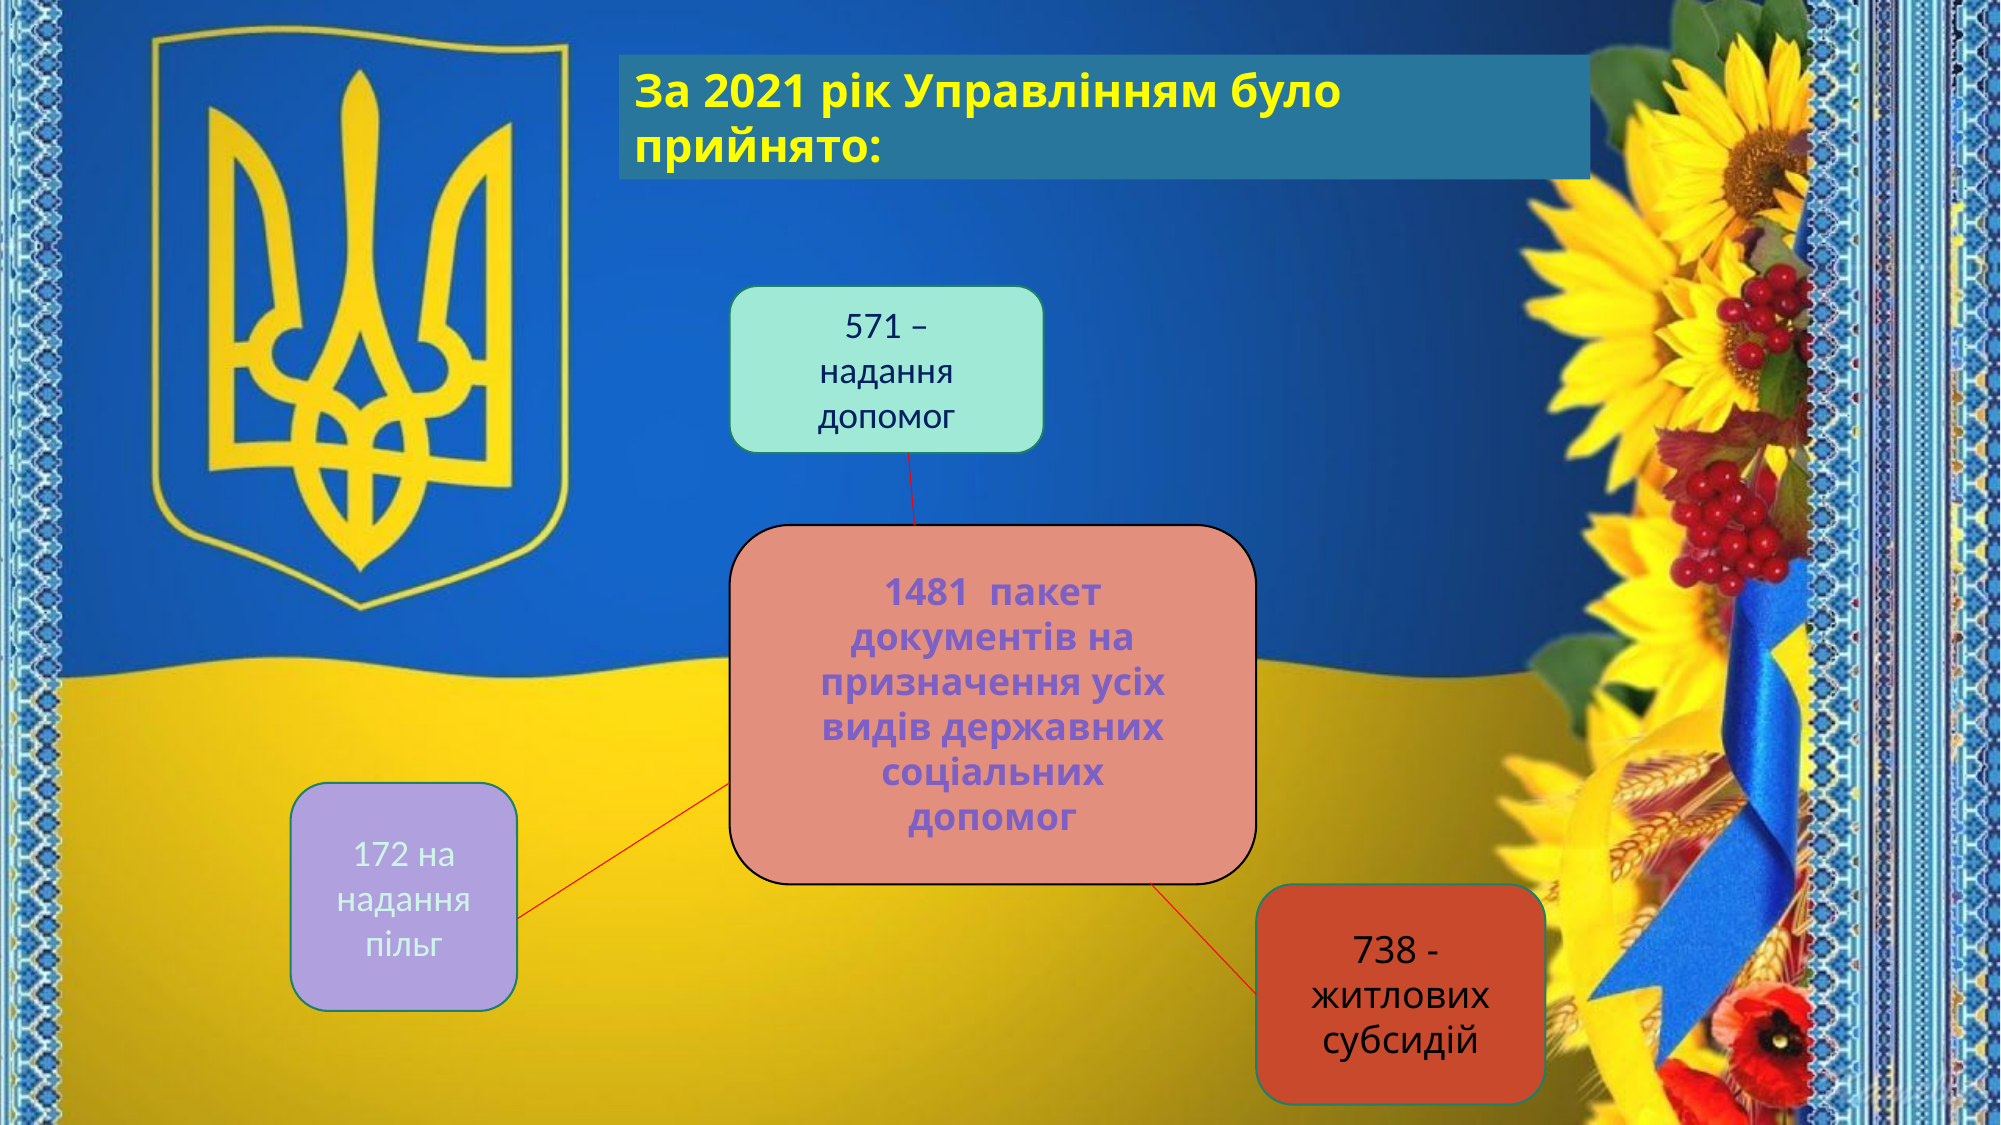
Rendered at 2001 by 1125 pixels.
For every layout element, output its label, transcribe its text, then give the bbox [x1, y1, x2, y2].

text_box [289, 781, 519, 1012]
text_box 1481 пакет документів на призначення усіх видів державних соціальних допомог [799, 560, 1187, 846]
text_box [1149, 882, 1257, 995]
text_box 738 - житлових субсидій [1277, 918, 1525, 1069]
text_box За 2021 рік Управлінням було прийнято: [619, 54, 1591, 180]
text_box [517, 782, 730, 919]
text_box [1255, 883, 1547, 1106]
text_box 571 – надання допомог [760, 293, 1014, 444]
text_box [728, 523, 1258, 886]
text_box 172 на надання пільг [307, 821, 500, 971]
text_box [908, 453, 915, 525]
text_box [728, 284, 1045, 455]
picture [0, 0, 2001, 1125]
